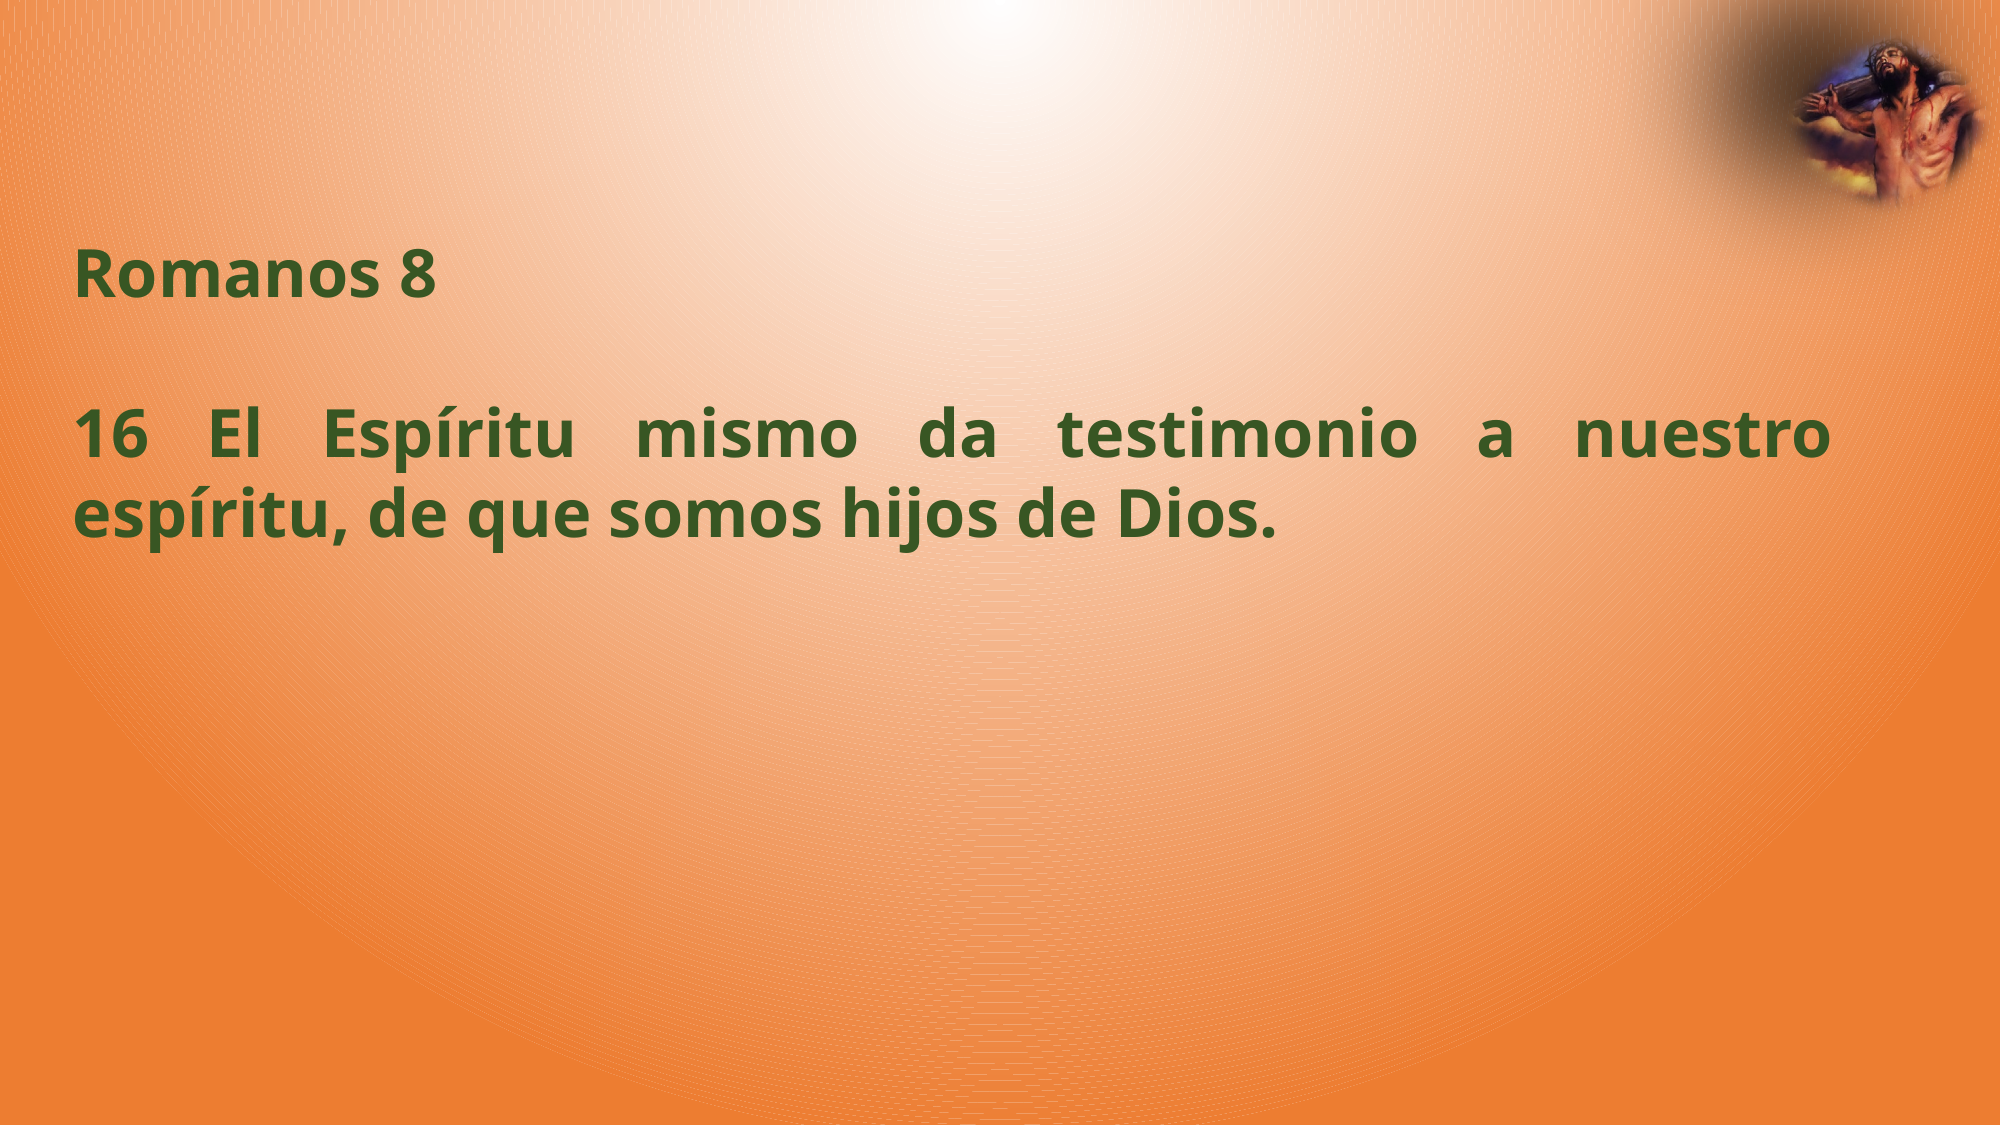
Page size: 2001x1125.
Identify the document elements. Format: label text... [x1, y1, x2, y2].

picture [1779, 26, 2000, 220]
text_box Romanos 8 16 El Espíritu mismo da testimonio a nuestro espíritu, de que somos hijos de Dios. [58, 223, 1850, 559]
